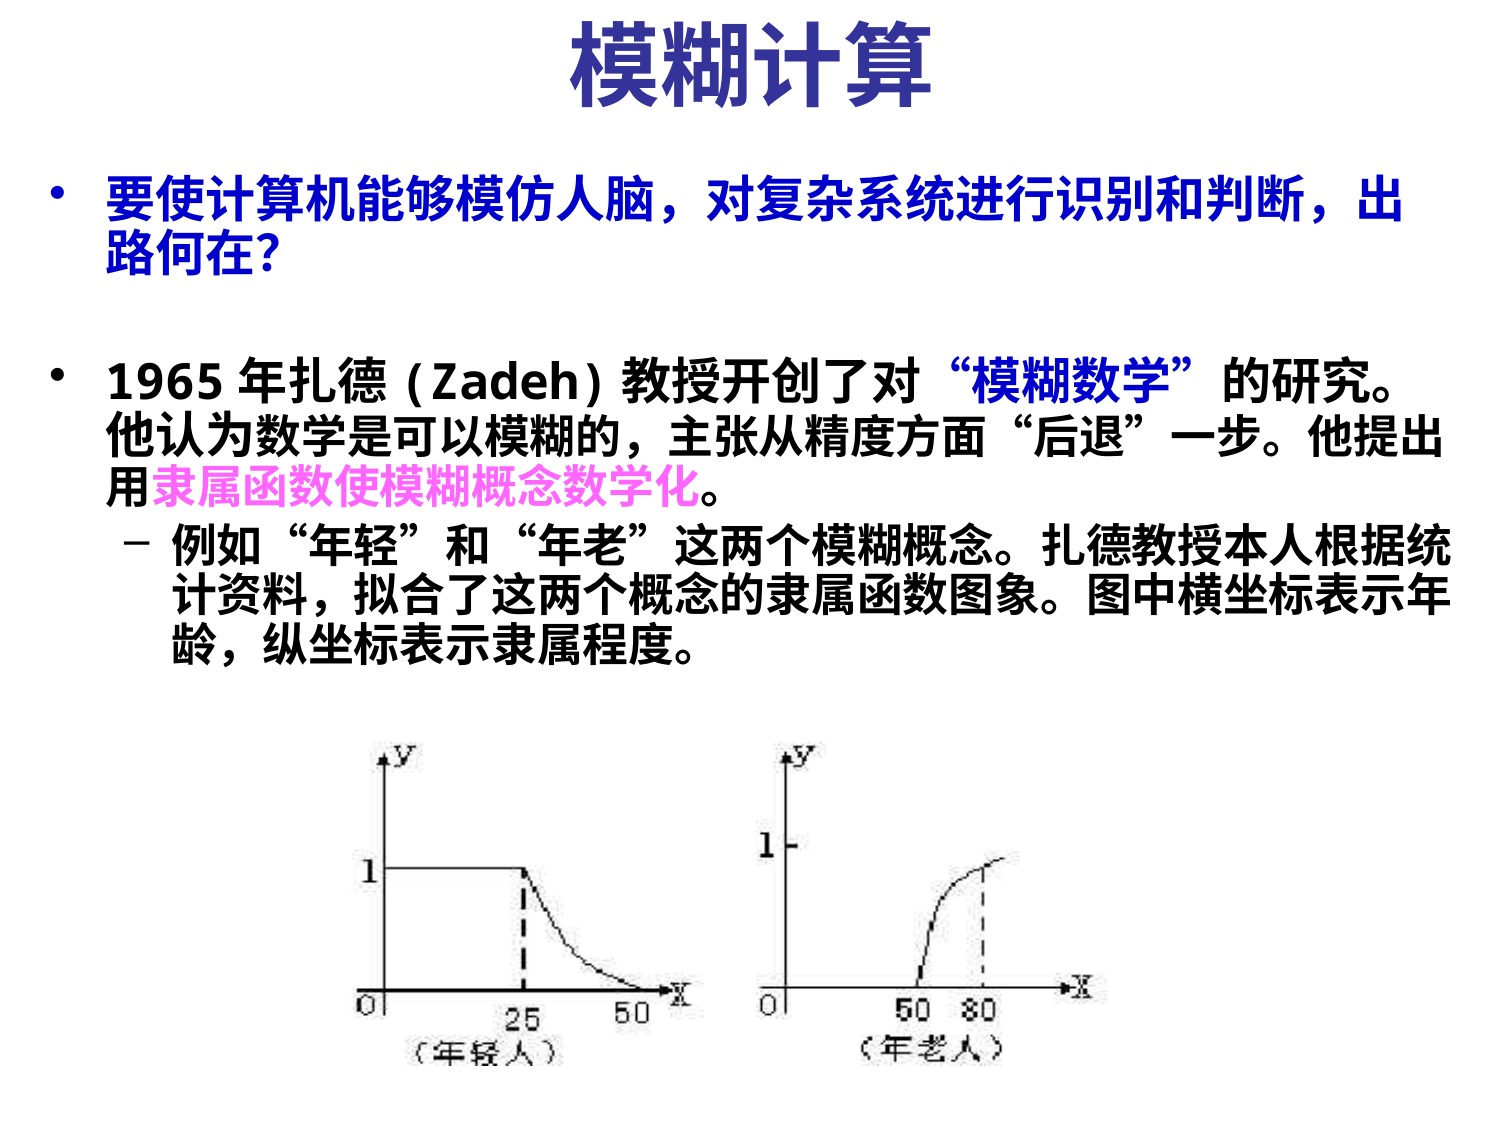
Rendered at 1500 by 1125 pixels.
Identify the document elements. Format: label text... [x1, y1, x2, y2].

text_box 模糊计算 [76, 0, 1427, 126]
picture [318, 727, 1125, 1067]
list 要使计算机能够模仿人脑，对复杂系统进行识别和判断，出路何在？ 1965年扎德(Zadeh)教授开创了对“模糊数学”的研究。他认为数学是可以模糊的，主张从精度方面“后退”一步。他提出用隶属函数使模糊概念数学化。 例如“年轻”和“年老”这两个模糊概念。扎德教授本人根据统计资料，拟合了这两个概念的隶属函数图象。图中横坐标表示年龄，纵坐标表示隶属程度。 [34, 166, 1470, 1125]
